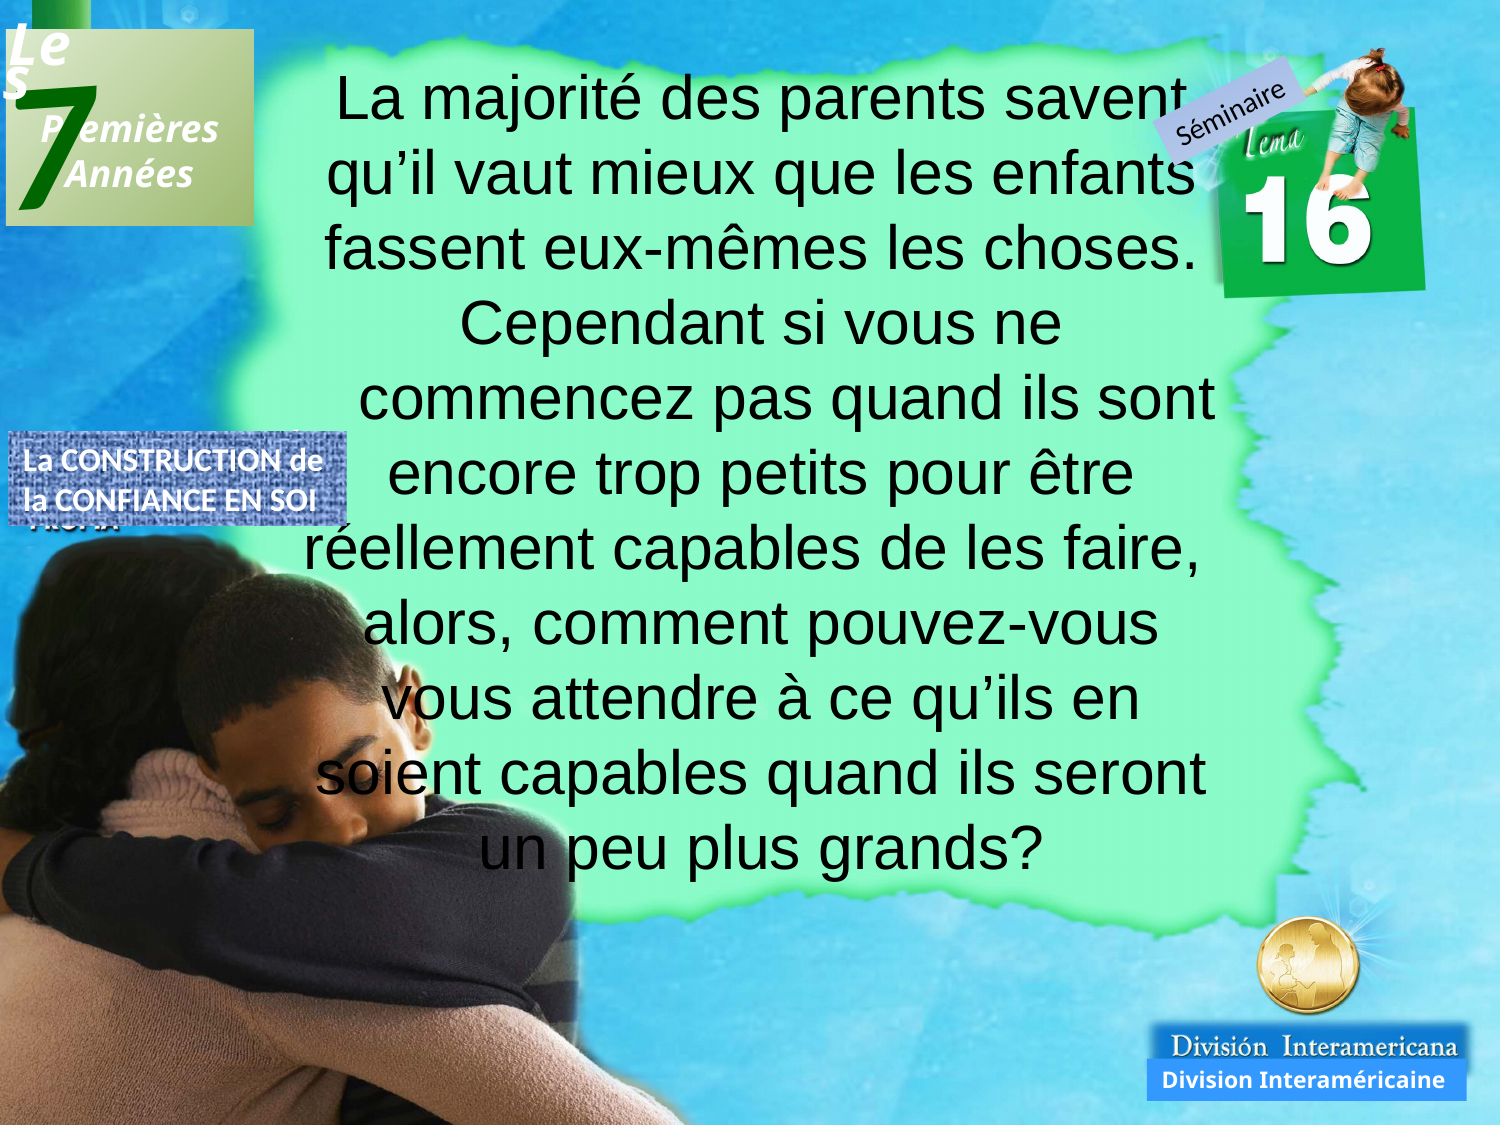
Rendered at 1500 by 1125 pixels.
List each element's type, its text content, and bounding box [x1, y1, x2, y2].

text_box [0, 17, 255, 256]
text_box La CONSTRUCTION de la CONFIANCE EN SOI [8, 431, 347, 526]
text_box La majorité des parents savent qu’il vaut mieux que les enfants fassent eux-mêmes les choses. Cependant si vous ne commencez pas quand ils sont encore trop petits pour être réellement capables de les faire, alors, comment pouvez-vous vous attendre à ce qu’ils en soient capables quand ils seront un peu plus grands? [277, 49, 1247, 889]
text_box Division Interaméricaine [1146, 1058, 1467, 1101]
text_box Séminaire [1152, 54, 1307, 166]
picture [0, 0, 1500, 1125]
